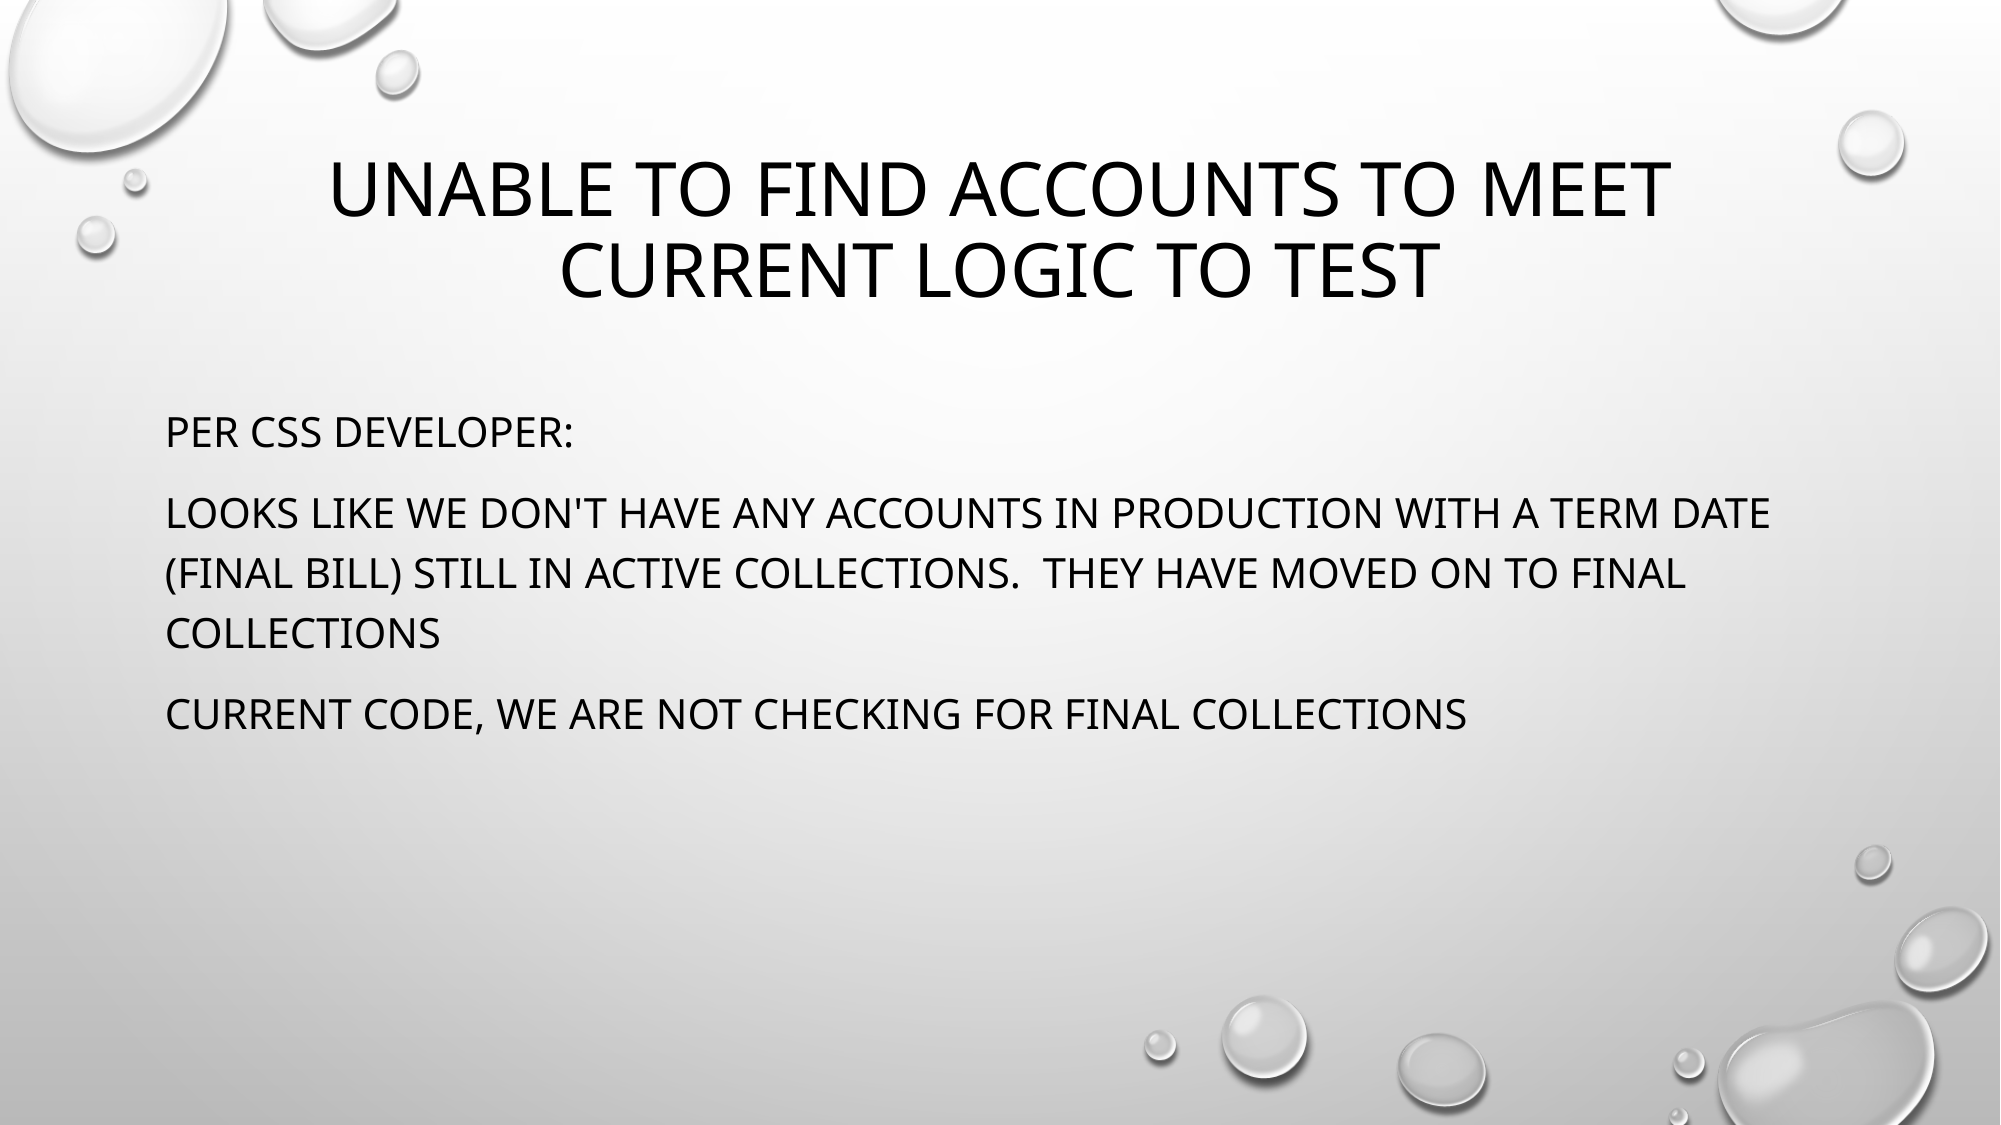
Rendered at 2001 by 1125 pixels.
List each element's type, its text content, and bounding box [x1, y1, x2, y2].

list Per Css developer: Looks like we don't have any accounts in Production with a term date (Final Bill) still in Active Collections. They have moved on to Final Collections Current code, we are not checking for Final Collections [149, 388, 1850, 950]
picture [0, 0, 2000, 1125]
title Unable to find accounts to meet current logic to test [149, 101, 1851, 364]
